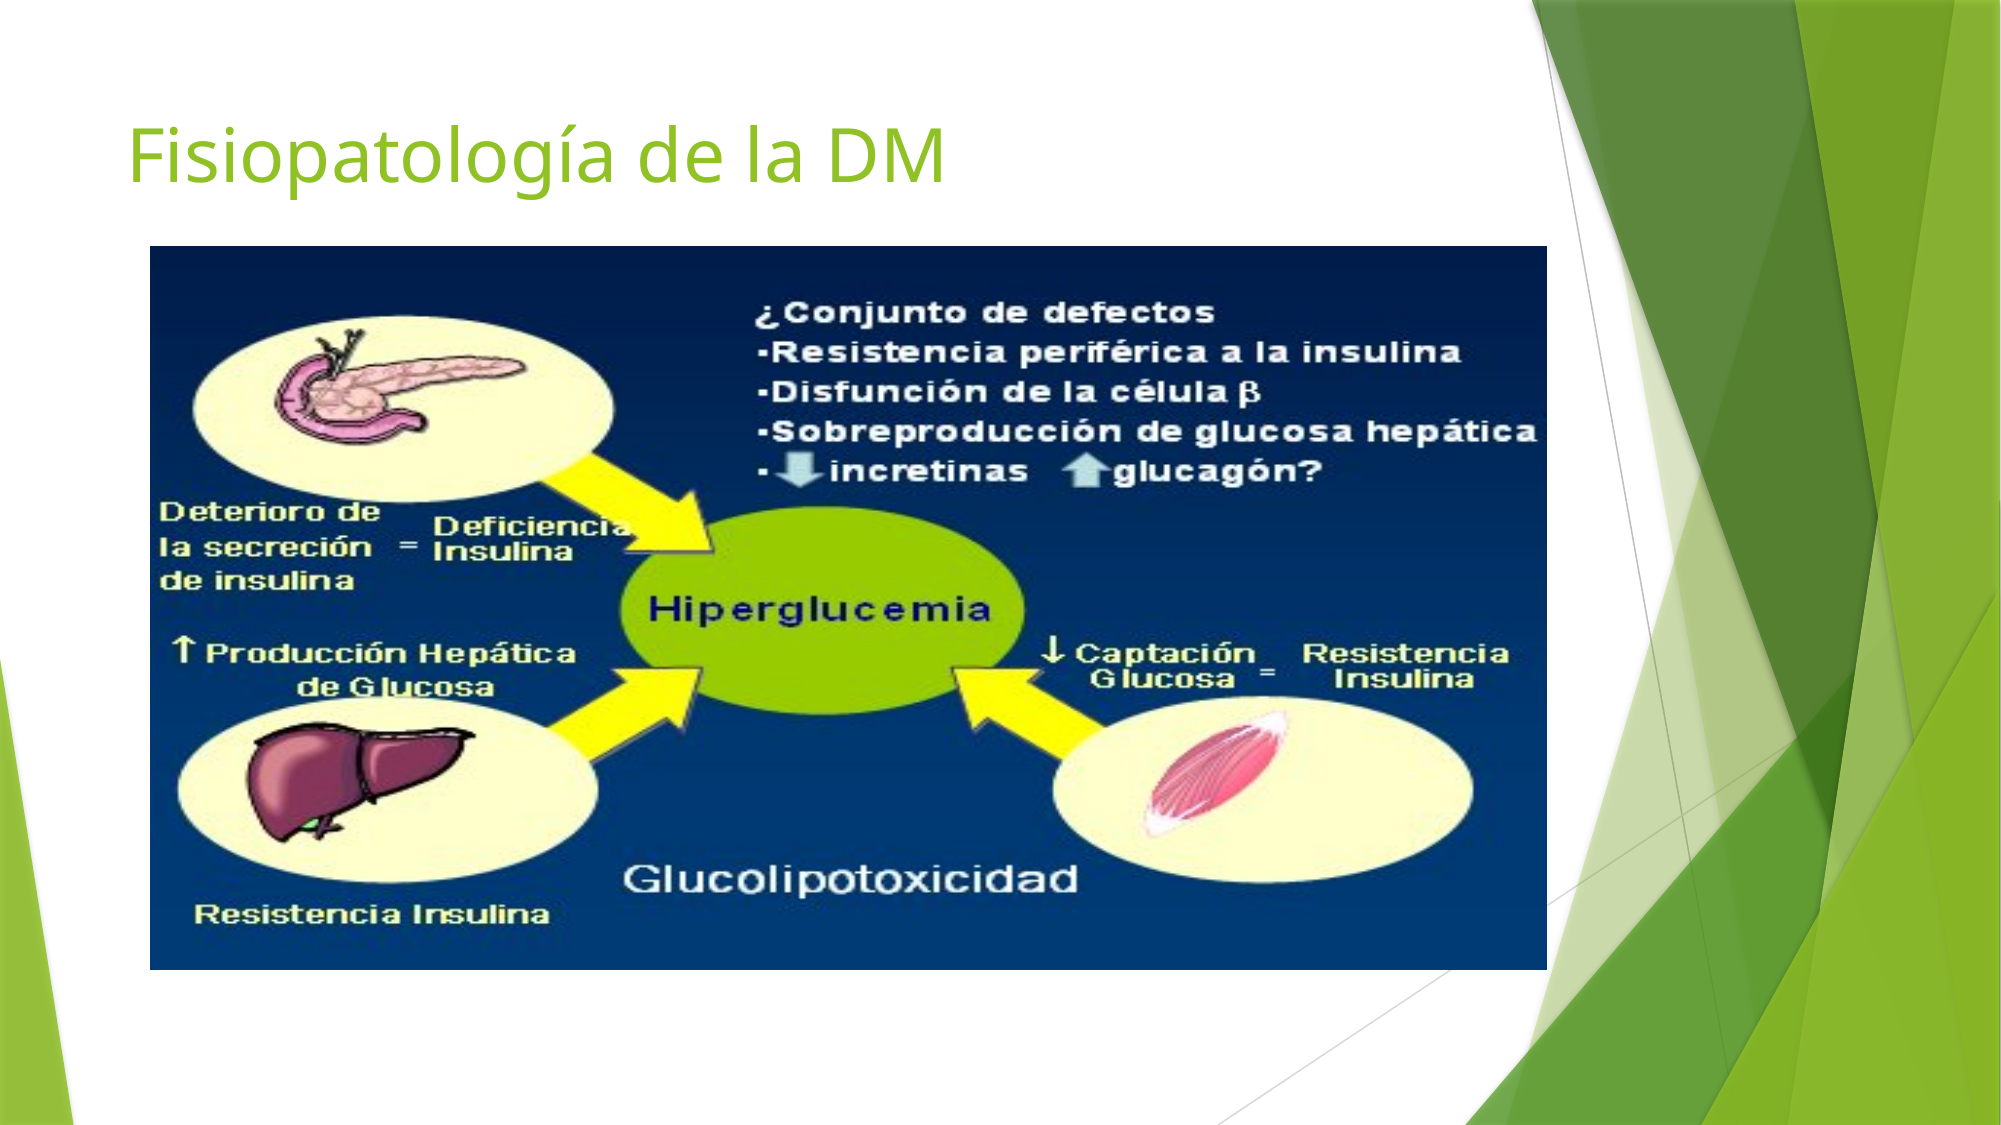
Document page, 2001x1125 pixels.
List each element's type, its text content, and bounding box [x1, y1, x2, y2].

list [149, 245, 1547, 970]
title Fisiopatología de la DM [111, 99, 1522, 317]
